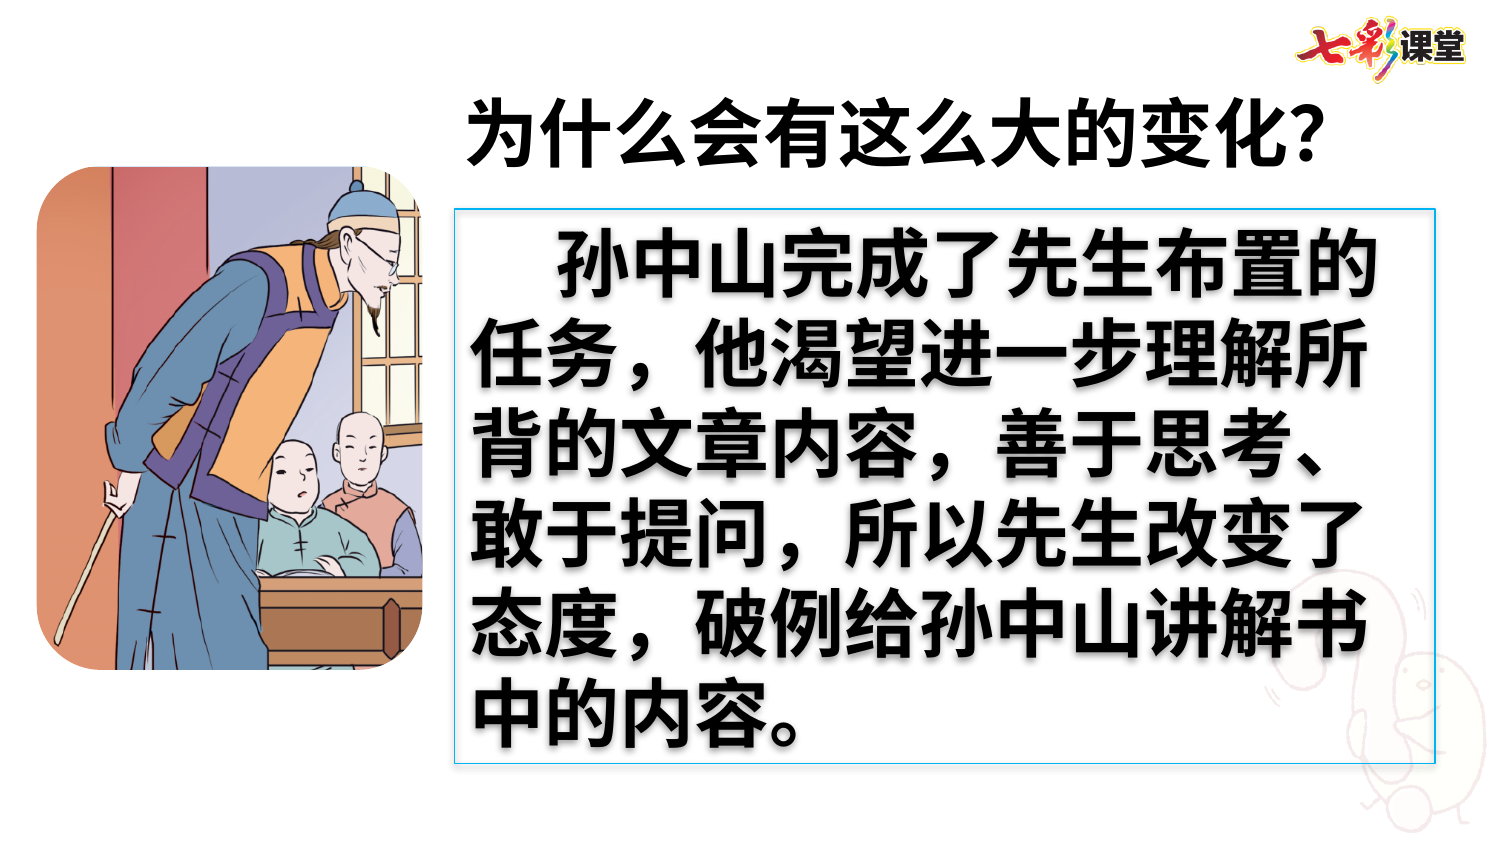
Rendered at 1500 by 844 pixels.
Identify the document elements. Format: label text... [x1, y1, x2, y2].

picture [1293, 15, 1468, 84]
picture [36, 165, 423, 671]
text_box 为什么会有这么大的变化？ [448, 79, 1379, 185]
text_box 孙中山完成了先生布置的任务，他渴望进一步理解所背的文章内容，善于思考、敢于提问，所以先生改变了态度，破例给孙中山讲解书中的内容。 [454, 208, 1436, 764]
